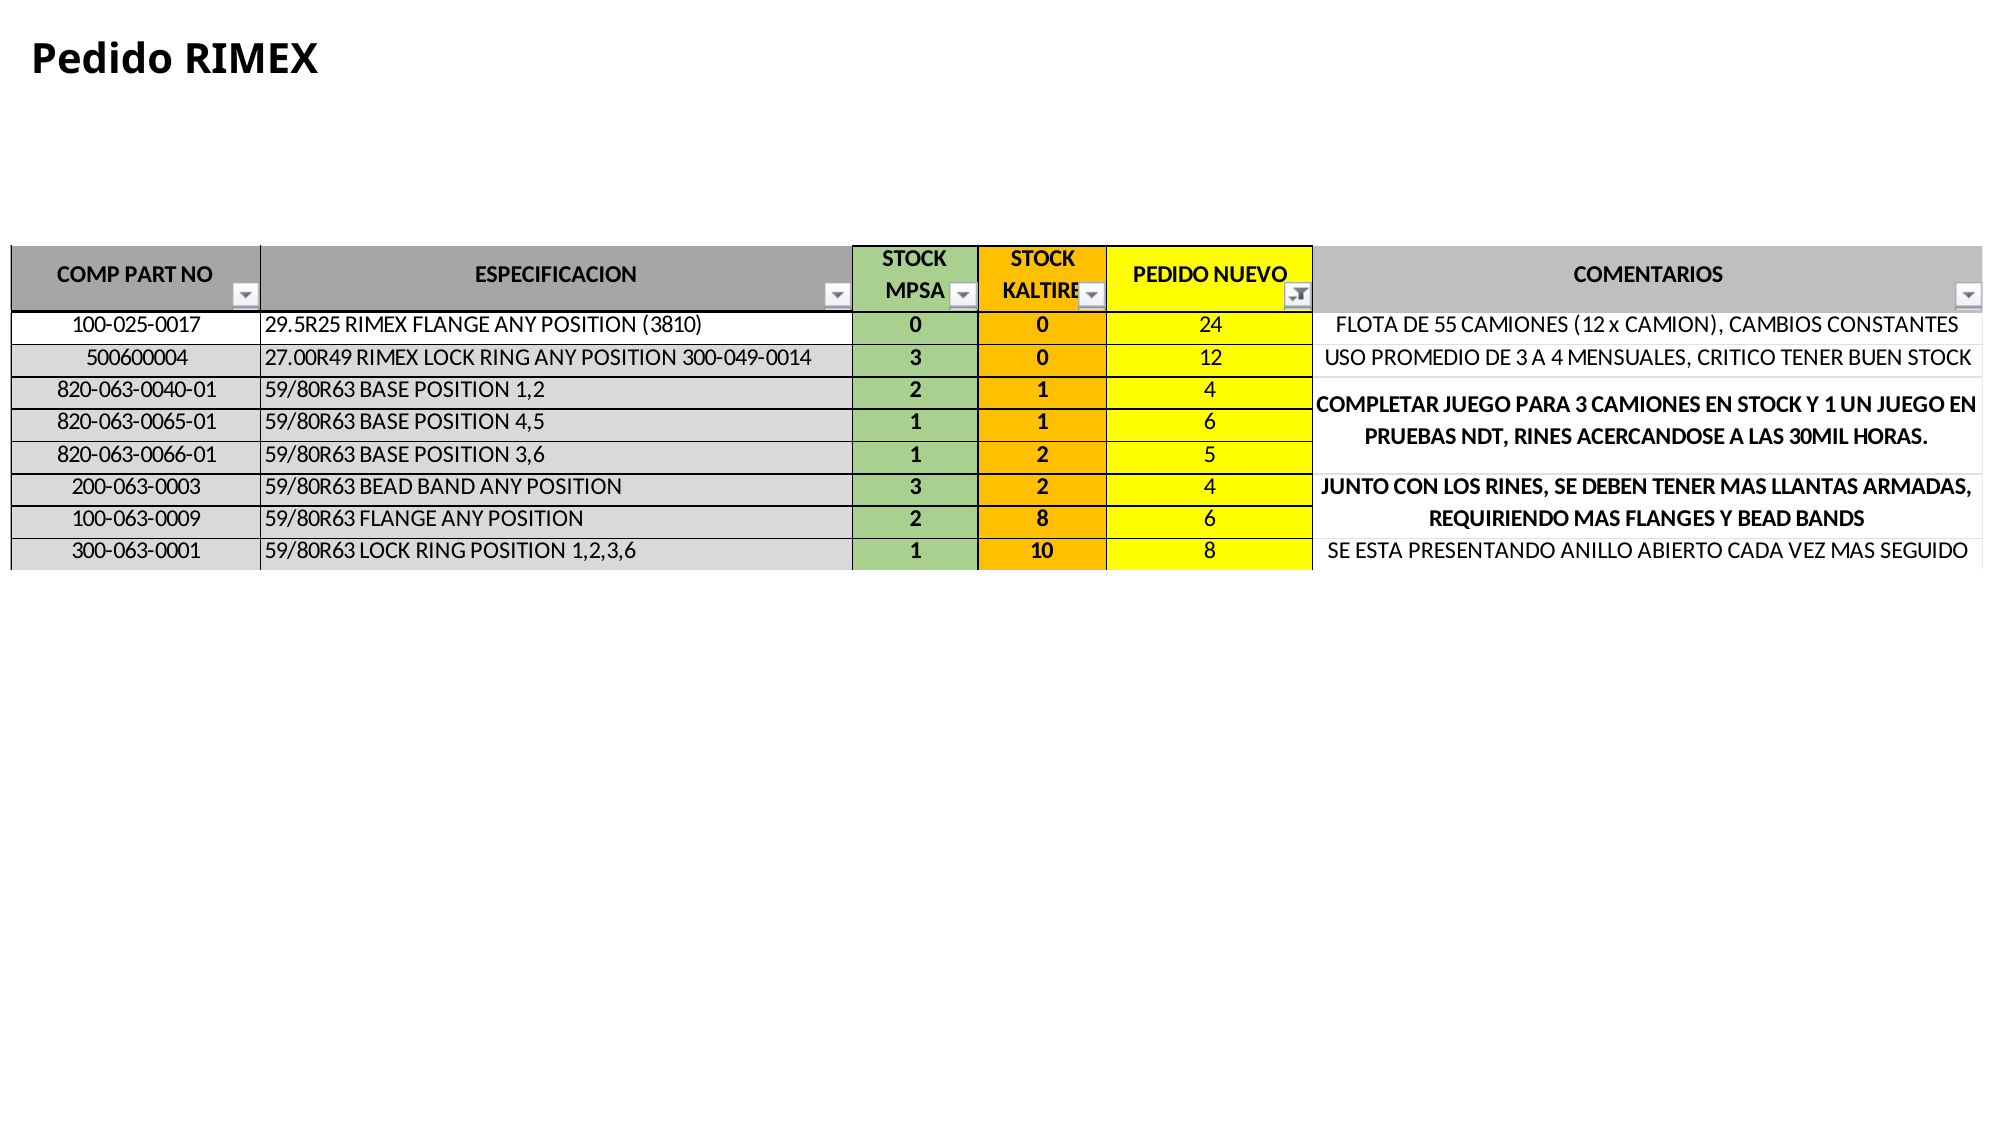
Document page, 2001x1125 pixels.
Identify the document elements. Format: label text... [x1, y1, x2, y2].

picture [10, 245, 1985, 572]
text_box Pedido RIMEX [16, 24, 905, 90]
